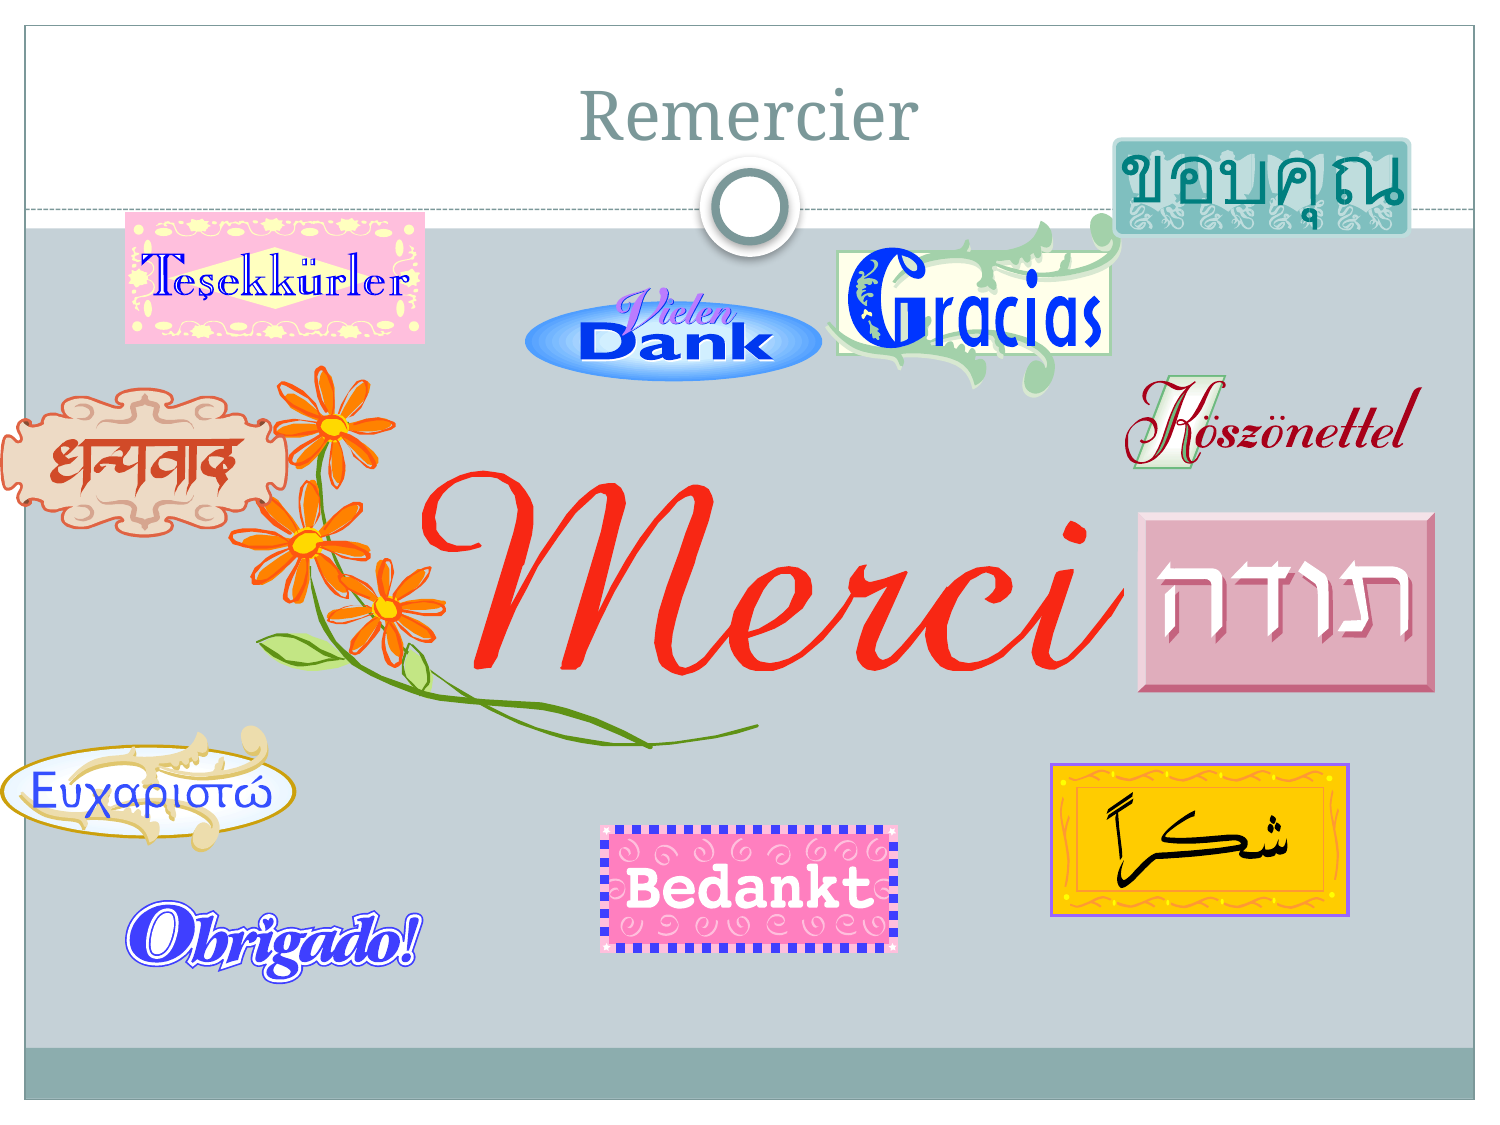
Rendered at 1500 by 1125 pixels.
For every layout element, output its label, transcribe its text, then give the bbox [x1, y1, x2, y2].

picture [0, 137, 1423, 854]
picture [124, 899, 424, 985]
picture [1049, 762, 1351, 918]
picture [124, 212, 426, 345]
picture [599, 824, 899, 953]
title Remercier [49, 37, 1450, 162]
picture [1137, 512, 1436, 693]
